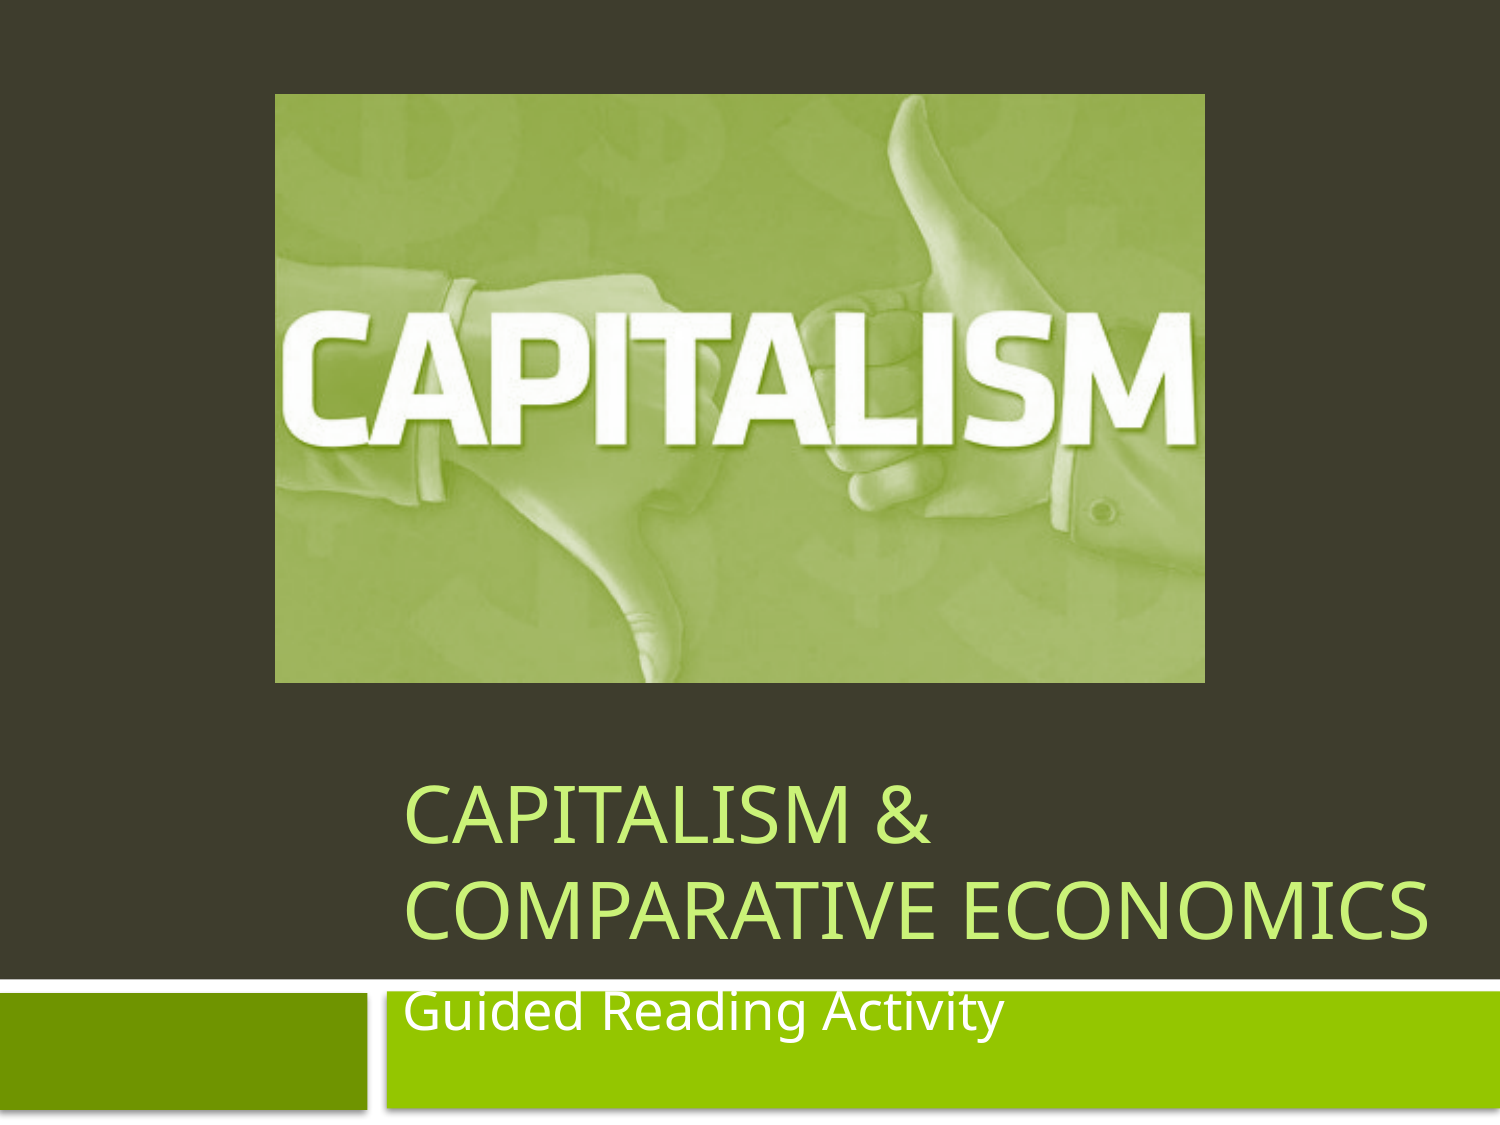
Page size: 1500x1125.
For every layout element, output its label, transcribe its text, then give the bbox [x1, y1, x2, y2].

title Capitalism & Comparative Economics [387, 662, 1450, 963]
subtitle Guided Reading Activity [387, 992, 1488, 1105]
picture [274, 94, 1205, 683]
